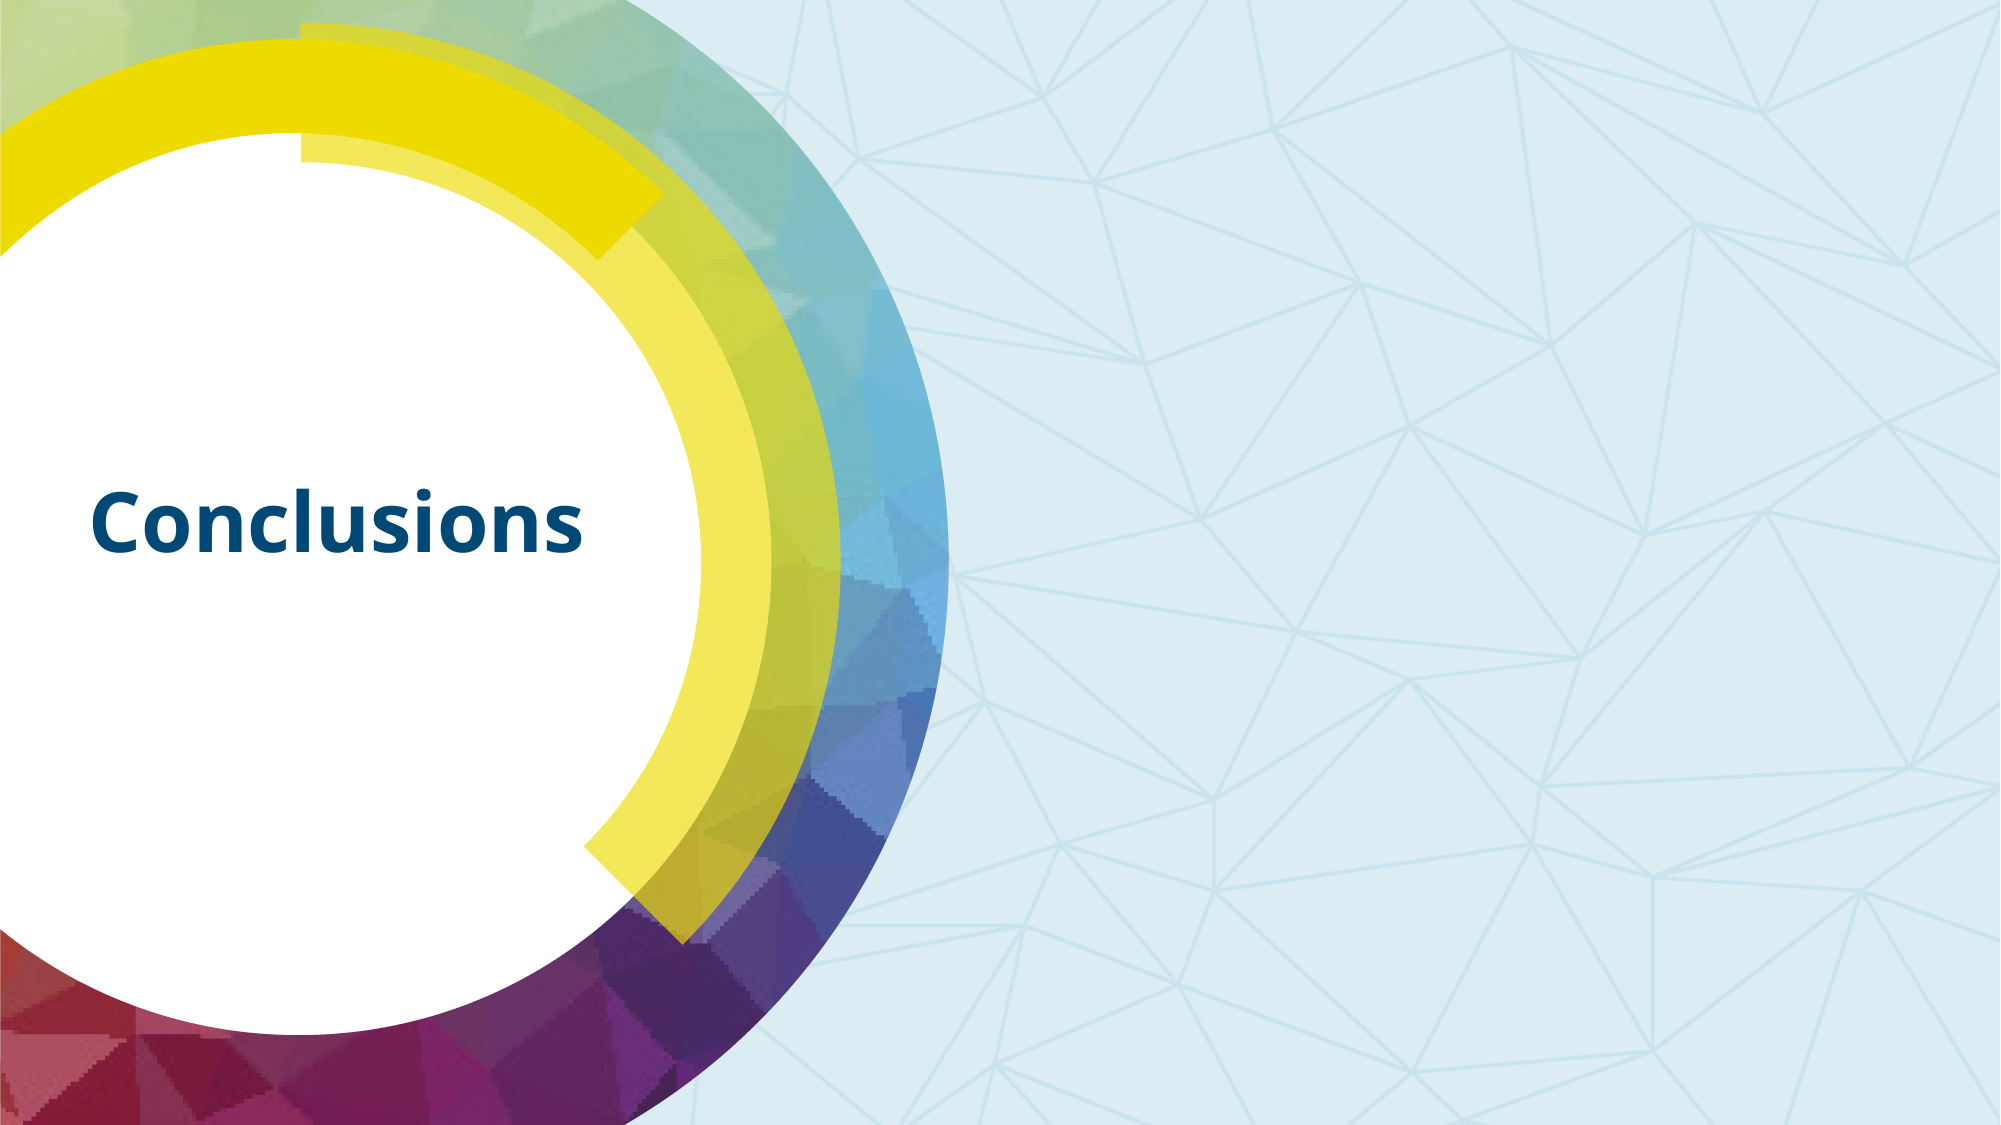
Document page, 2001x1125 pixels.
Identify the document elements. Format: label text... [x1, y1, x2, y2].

title Conclusions [88, 471, 680, 619]
picture [0, 0, 2001, 1125]
